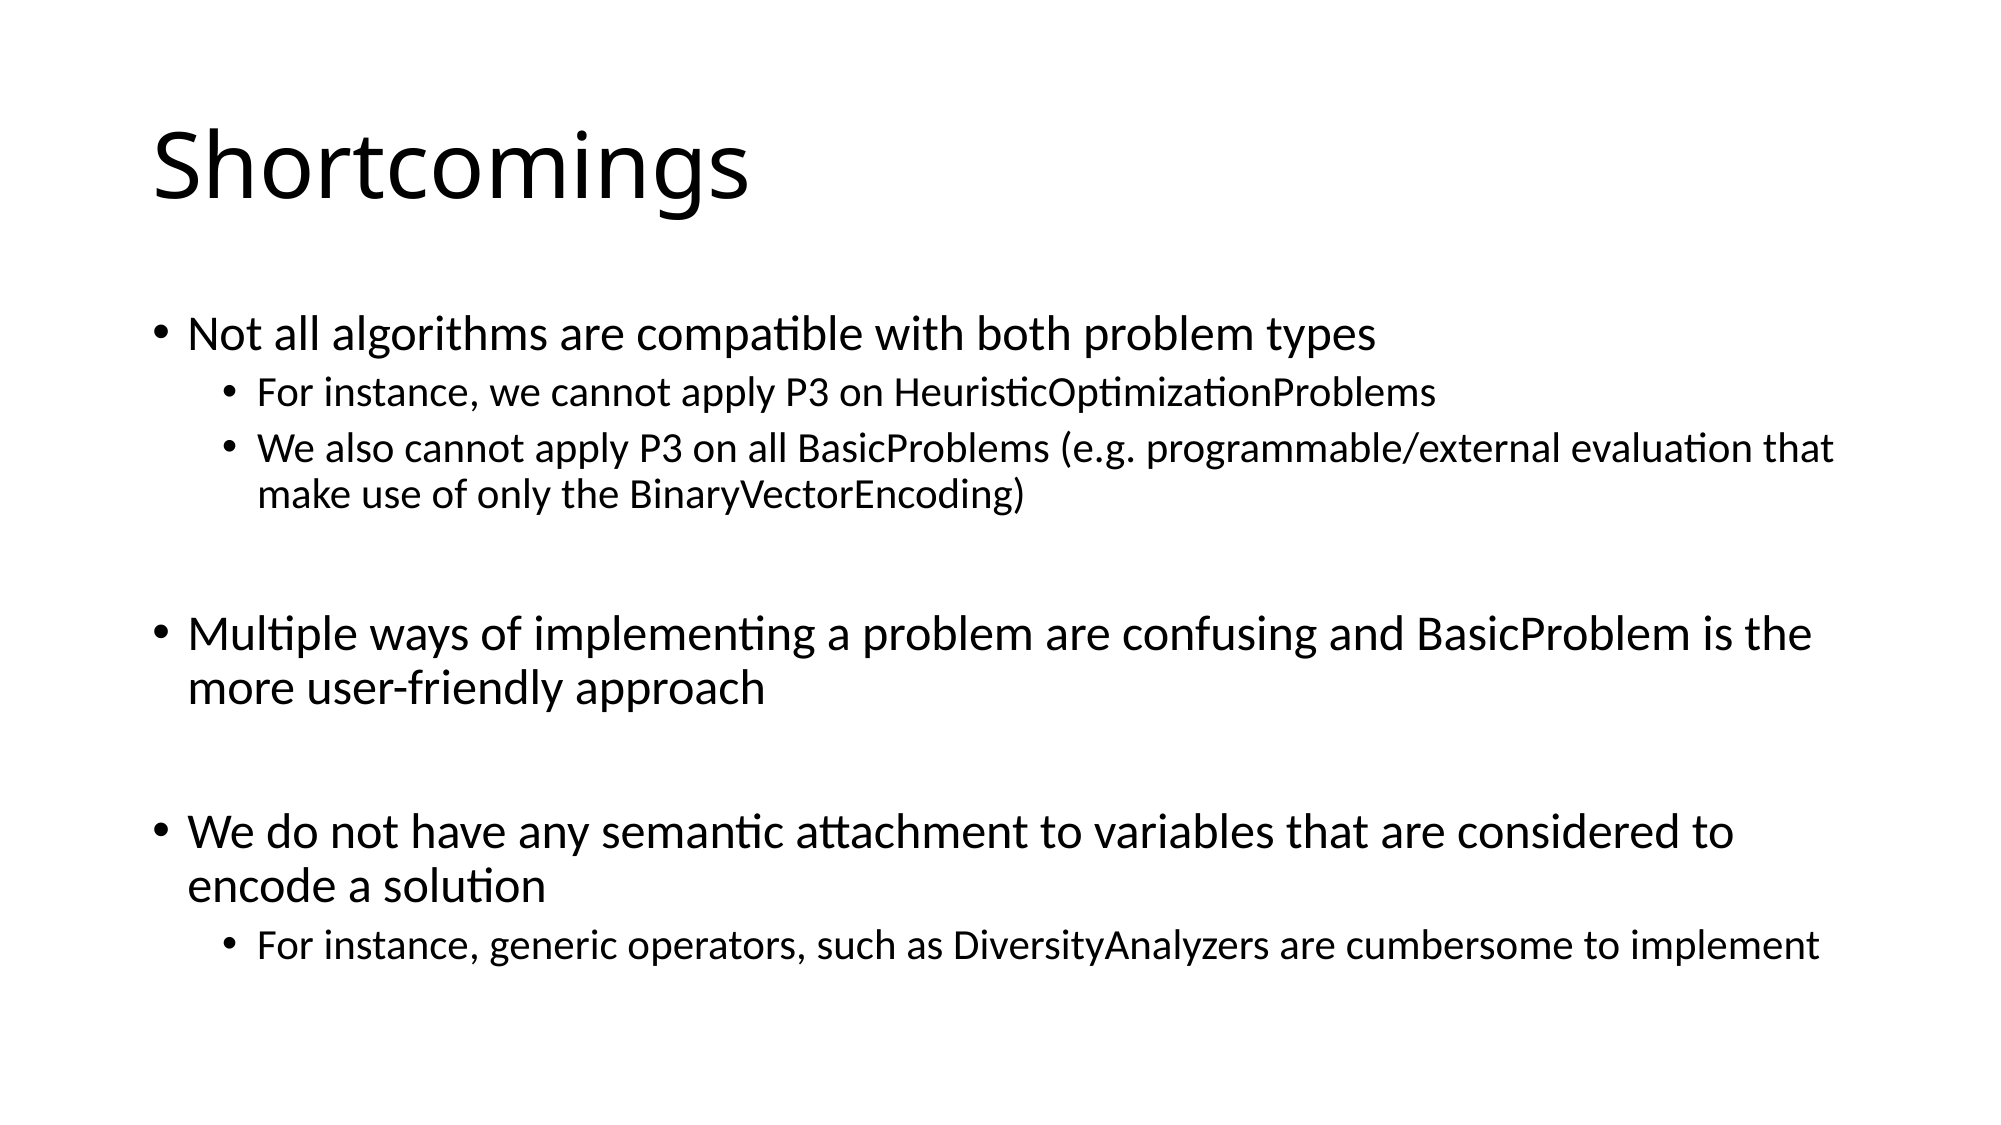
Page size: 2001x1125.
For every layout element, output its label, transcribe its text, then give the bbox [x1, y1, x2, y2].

list Not all algorithms are compatible with both problem types For instance, we cannot apply P3 on HeuristicOptimizationProblems We also cannot apply P3 on all BasicProblems (e.g. programmable/external evaluation that make use of only the BinaryVectorEncoding) Multiple ways of implementing a problem are confusing and BasicProblem is the more user-friendly approach We do not have any semantic attachment to variables that are considered to encode a solution For instance, generic operators, such as DiversityAnalyzers are cumbersome to implement [137, 299, 1863, 1014]
title Shortcomings [137, 59, 1863, 278]
